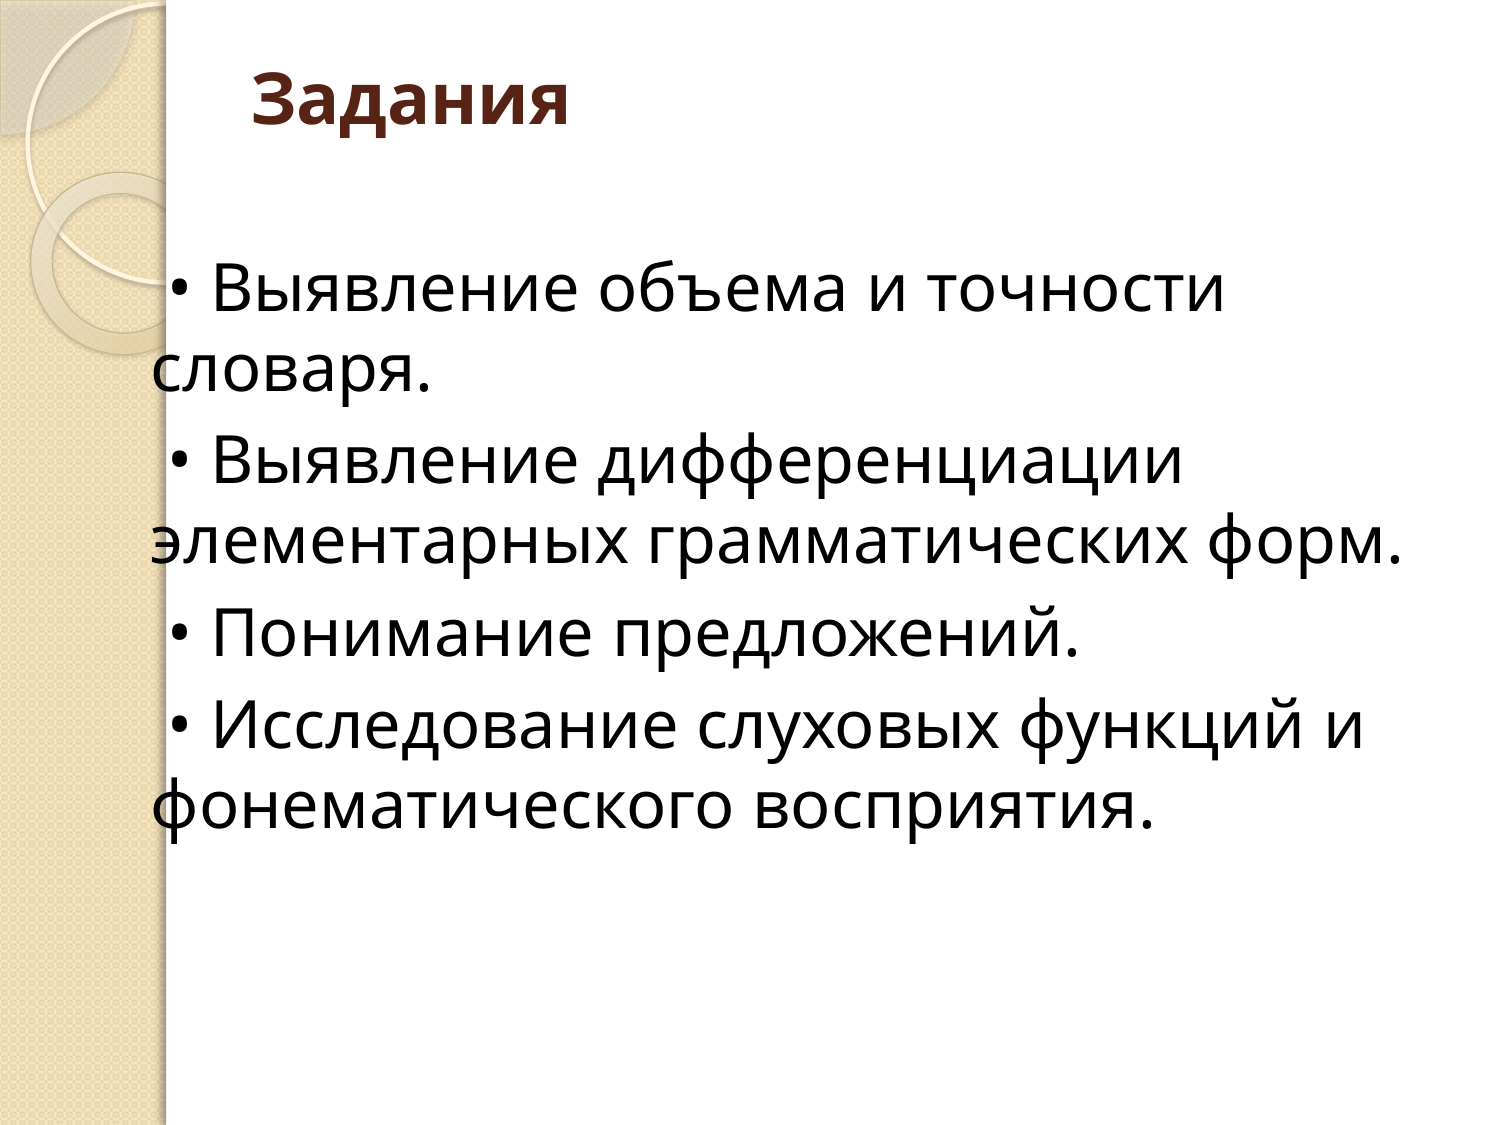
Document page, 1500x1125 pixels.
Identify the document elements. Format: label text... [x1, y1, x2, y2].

list • Выявление объема и точности словаря. • Выявление дифференциации элементарных грамматических форм. • Понимание предложений. • Исследование слуховых функций и фонематического восприятия. [135, 237, 1466, 1025]
title Задания [235, 45, 1466, 233]
